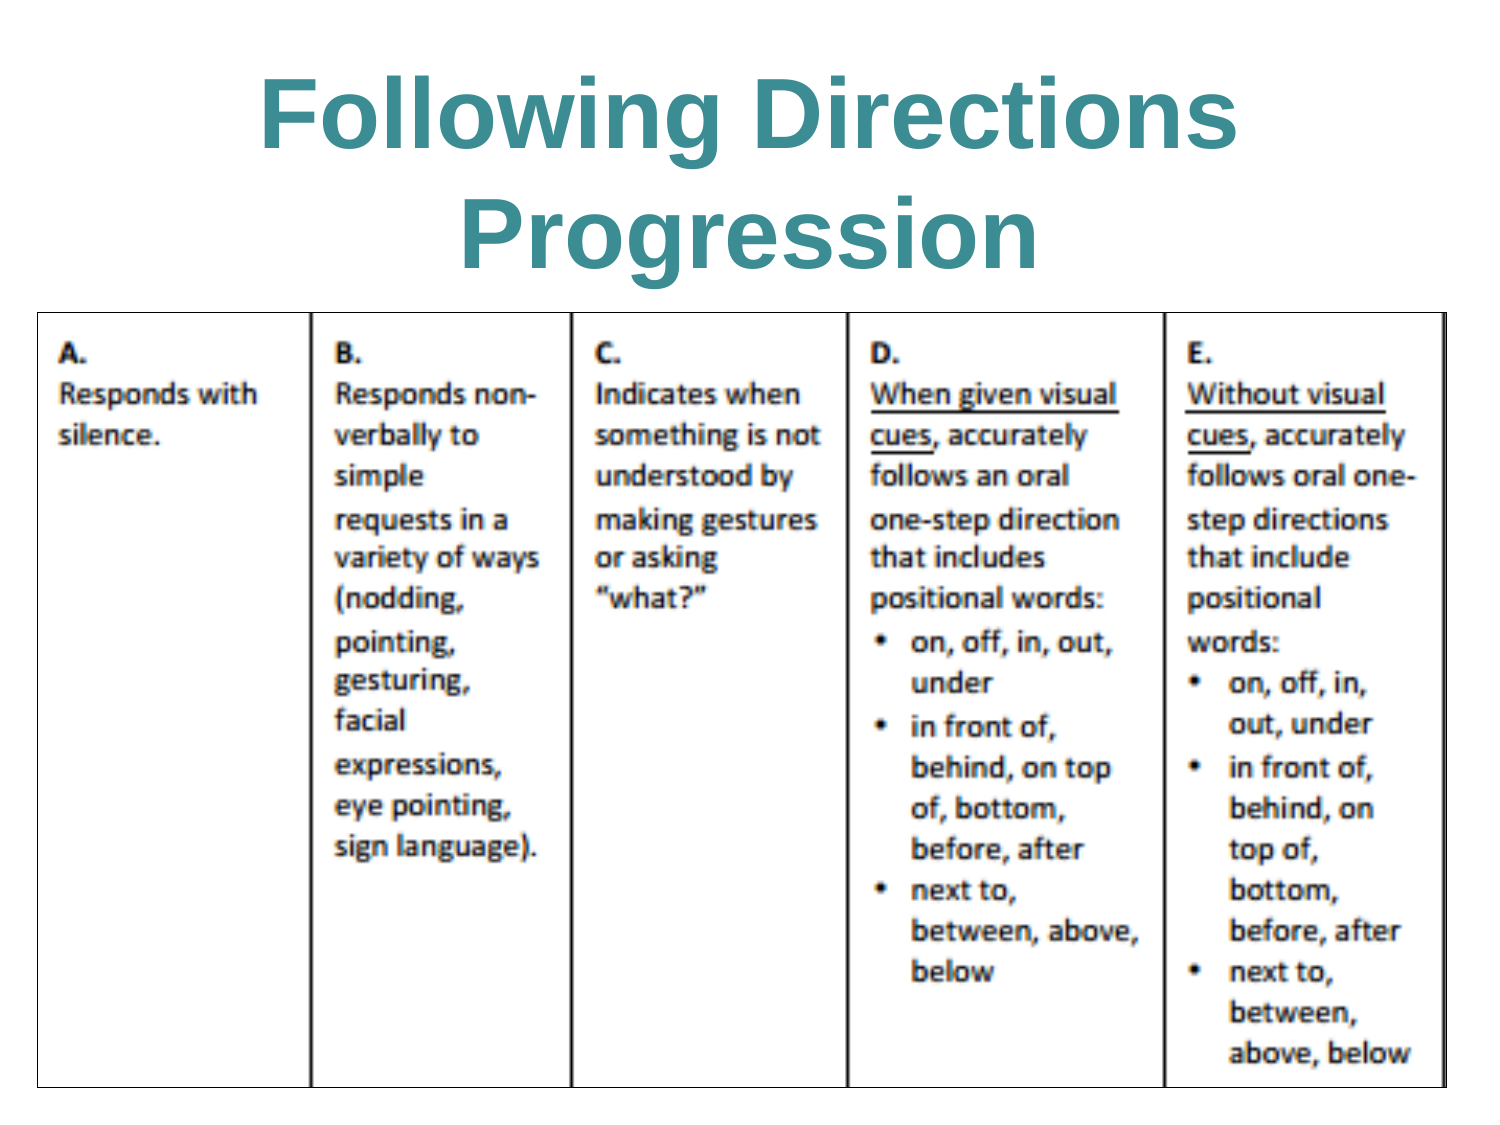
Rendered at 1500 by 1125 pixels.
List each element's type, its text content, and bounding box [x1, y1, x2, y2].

title Following Directions Progression [30, 75, 1470, 263]
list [37, 312, 1447, 1088]
